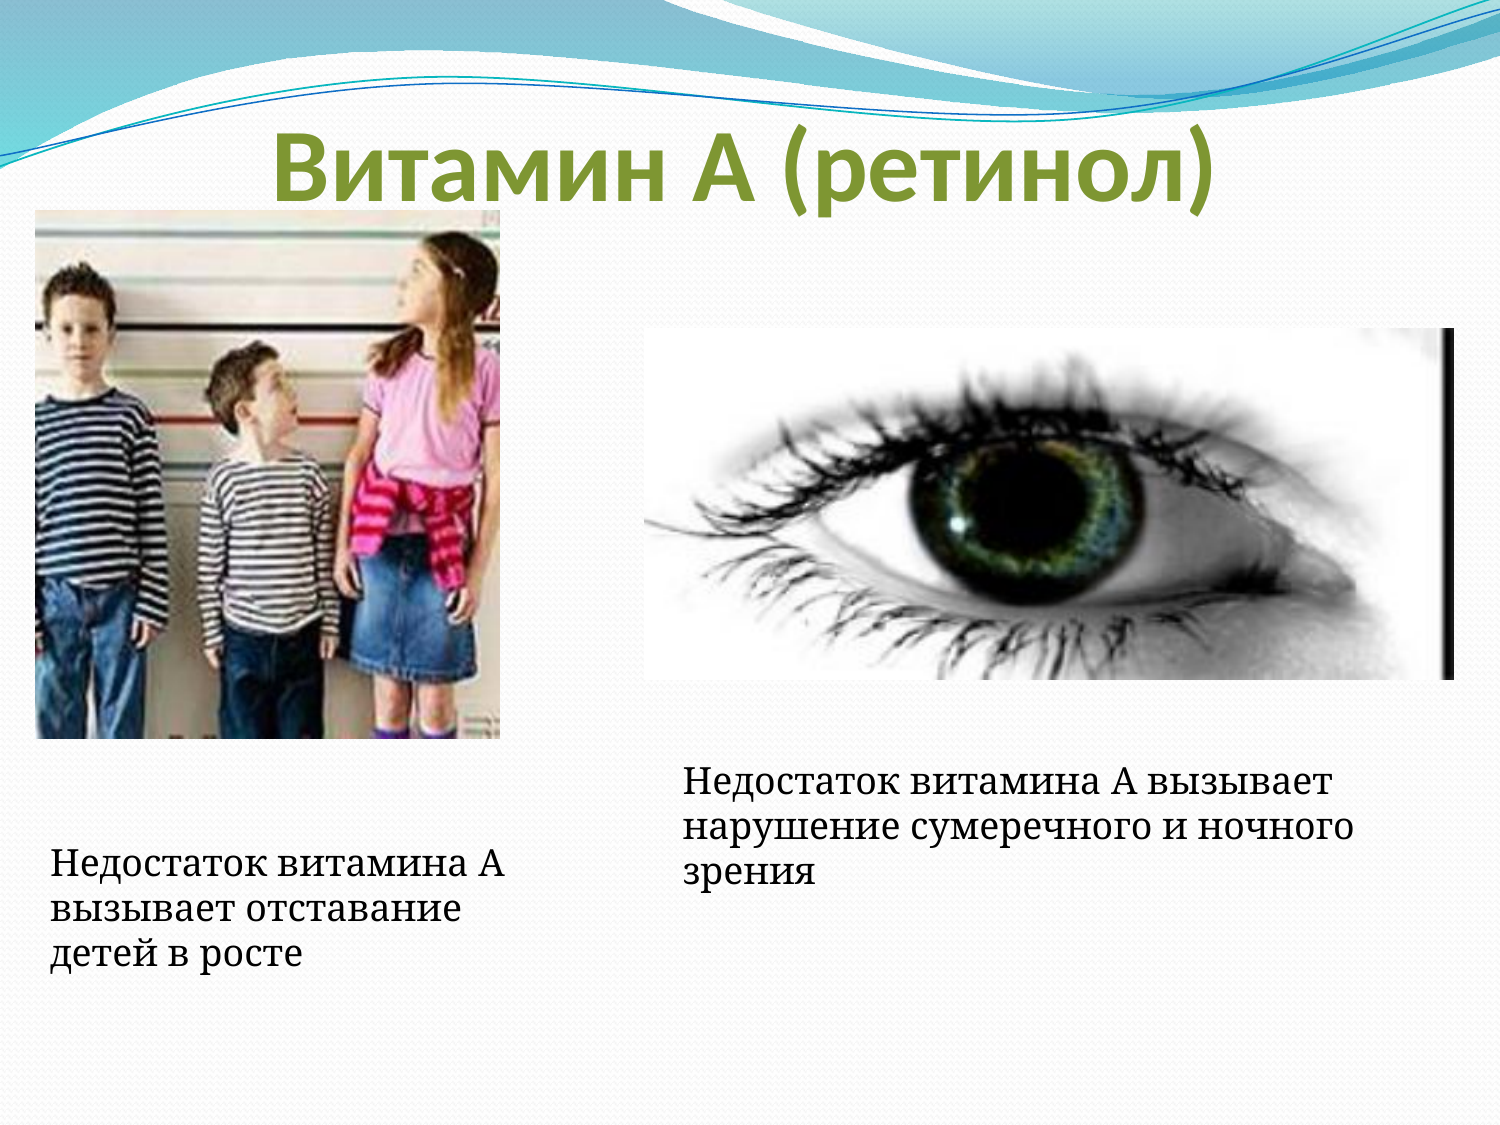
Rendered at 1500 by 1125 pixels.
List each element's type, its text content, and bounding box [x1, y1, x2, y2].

title Витамин А (ретинол) [70, 35, 1421, 223]
text_box Недостаток витамина А вызывает отставание детей в росте [35, 831, 539, 982]
text_box Недостаток витамина А вызывает нарушение сумеречного и ночного зрения [667, 749, 1477, 900]
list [644, 327, 1454, 680]
picture [34, 210, 500, 739]
